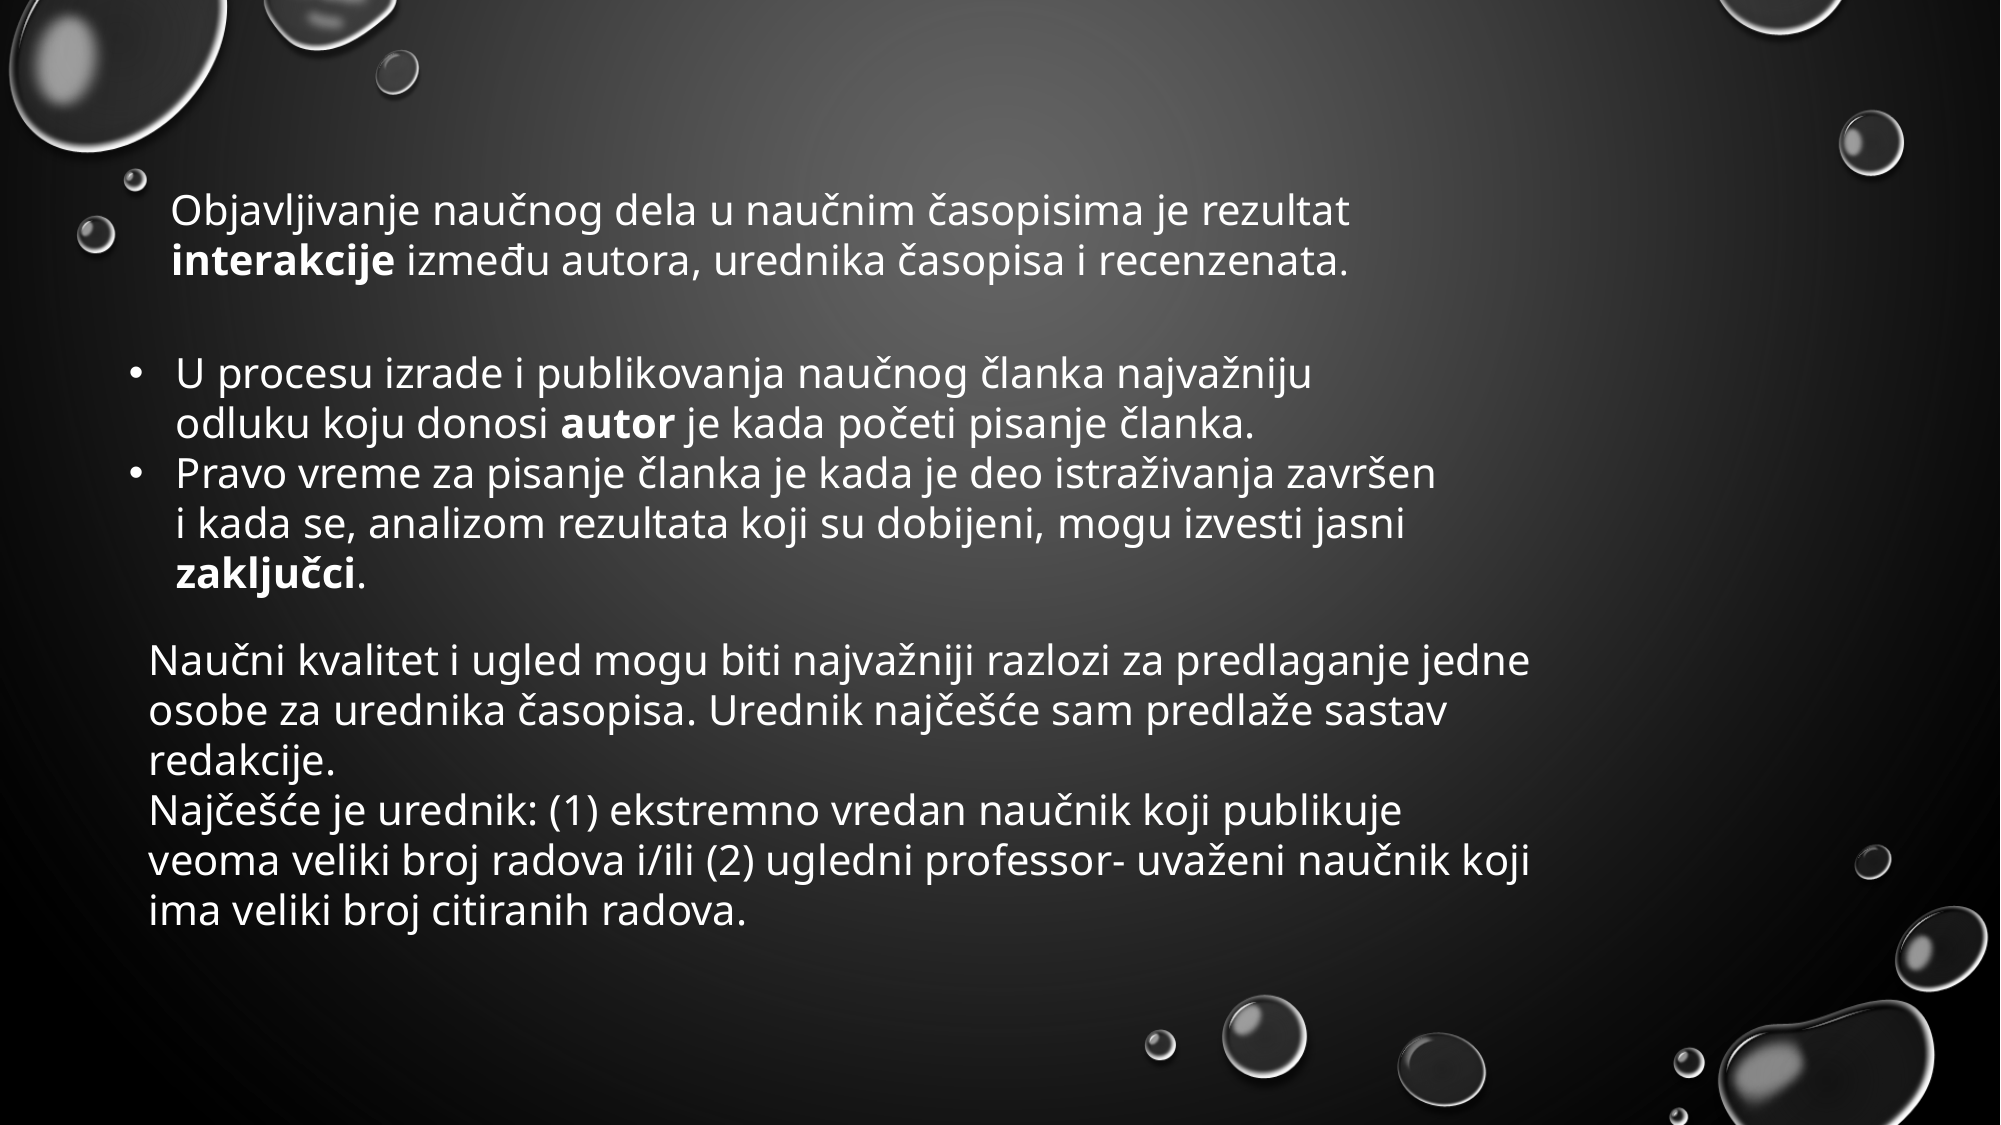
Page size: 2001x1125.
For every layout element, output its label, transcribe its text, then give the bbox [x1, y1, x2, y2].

text_box U procesu izrade i publikovanja naučnog članka najvažniju odluku koju donosi autor je kada početi pisanje članka. Pravo vreme za pisanje članka je kada je deo istraživanja završen i kada se, analizom rezultata koji su dobijeni, mogu izvesti jasni zaključci. [114, 339, 1463, 605]
picture [0, 0, 2000, 1125]
text_box Naučni kvalitet i ugled mogu biti najvažniji razlozi za predlaganje jedne osobe za urednika časopisa. Urednik najčešće sam predlaže sastav redakcije. Najčešće je urednik: (1) ekstremno vredan naučnik koji publikuje veoma veliki broj radova i/ili (2) ugledni professor- uvaženi naučnik koji ima veliki broj citiranih radova. [134, 626, 1560, 942]
text_box Objavljivanje naučnog dela u naučnim časopisima je rezultat interakcije između autora, urednika časopisa i recenzenata. [156, 176, 1393, 291]
